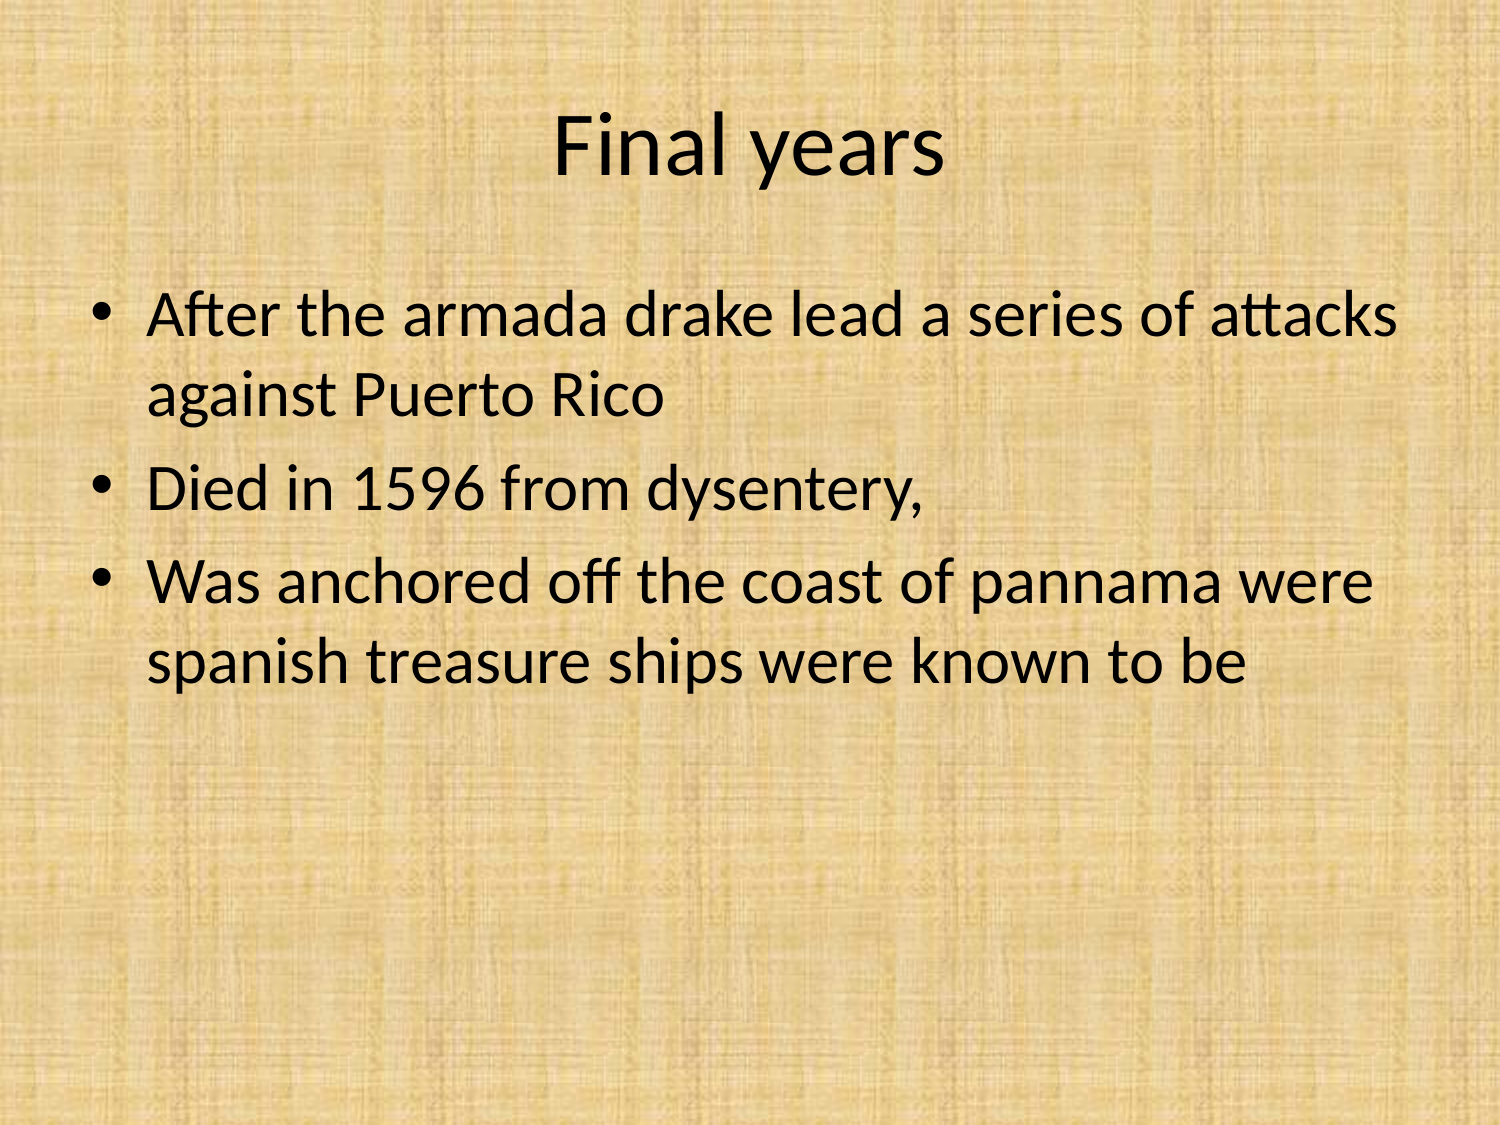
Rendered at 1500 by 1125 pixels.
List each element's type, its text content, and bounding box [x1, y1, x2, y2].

picture [0, 0, 1500, 1125]
title Final years [75, 45, 1425, 233]
list After the armada drake lead a series of attacks against Puerto Rico Died in 1596 from dysentery, Was anchored off the coast of pannama were spanish treasure ships were known to be [75, 262, 1425, 1005]
